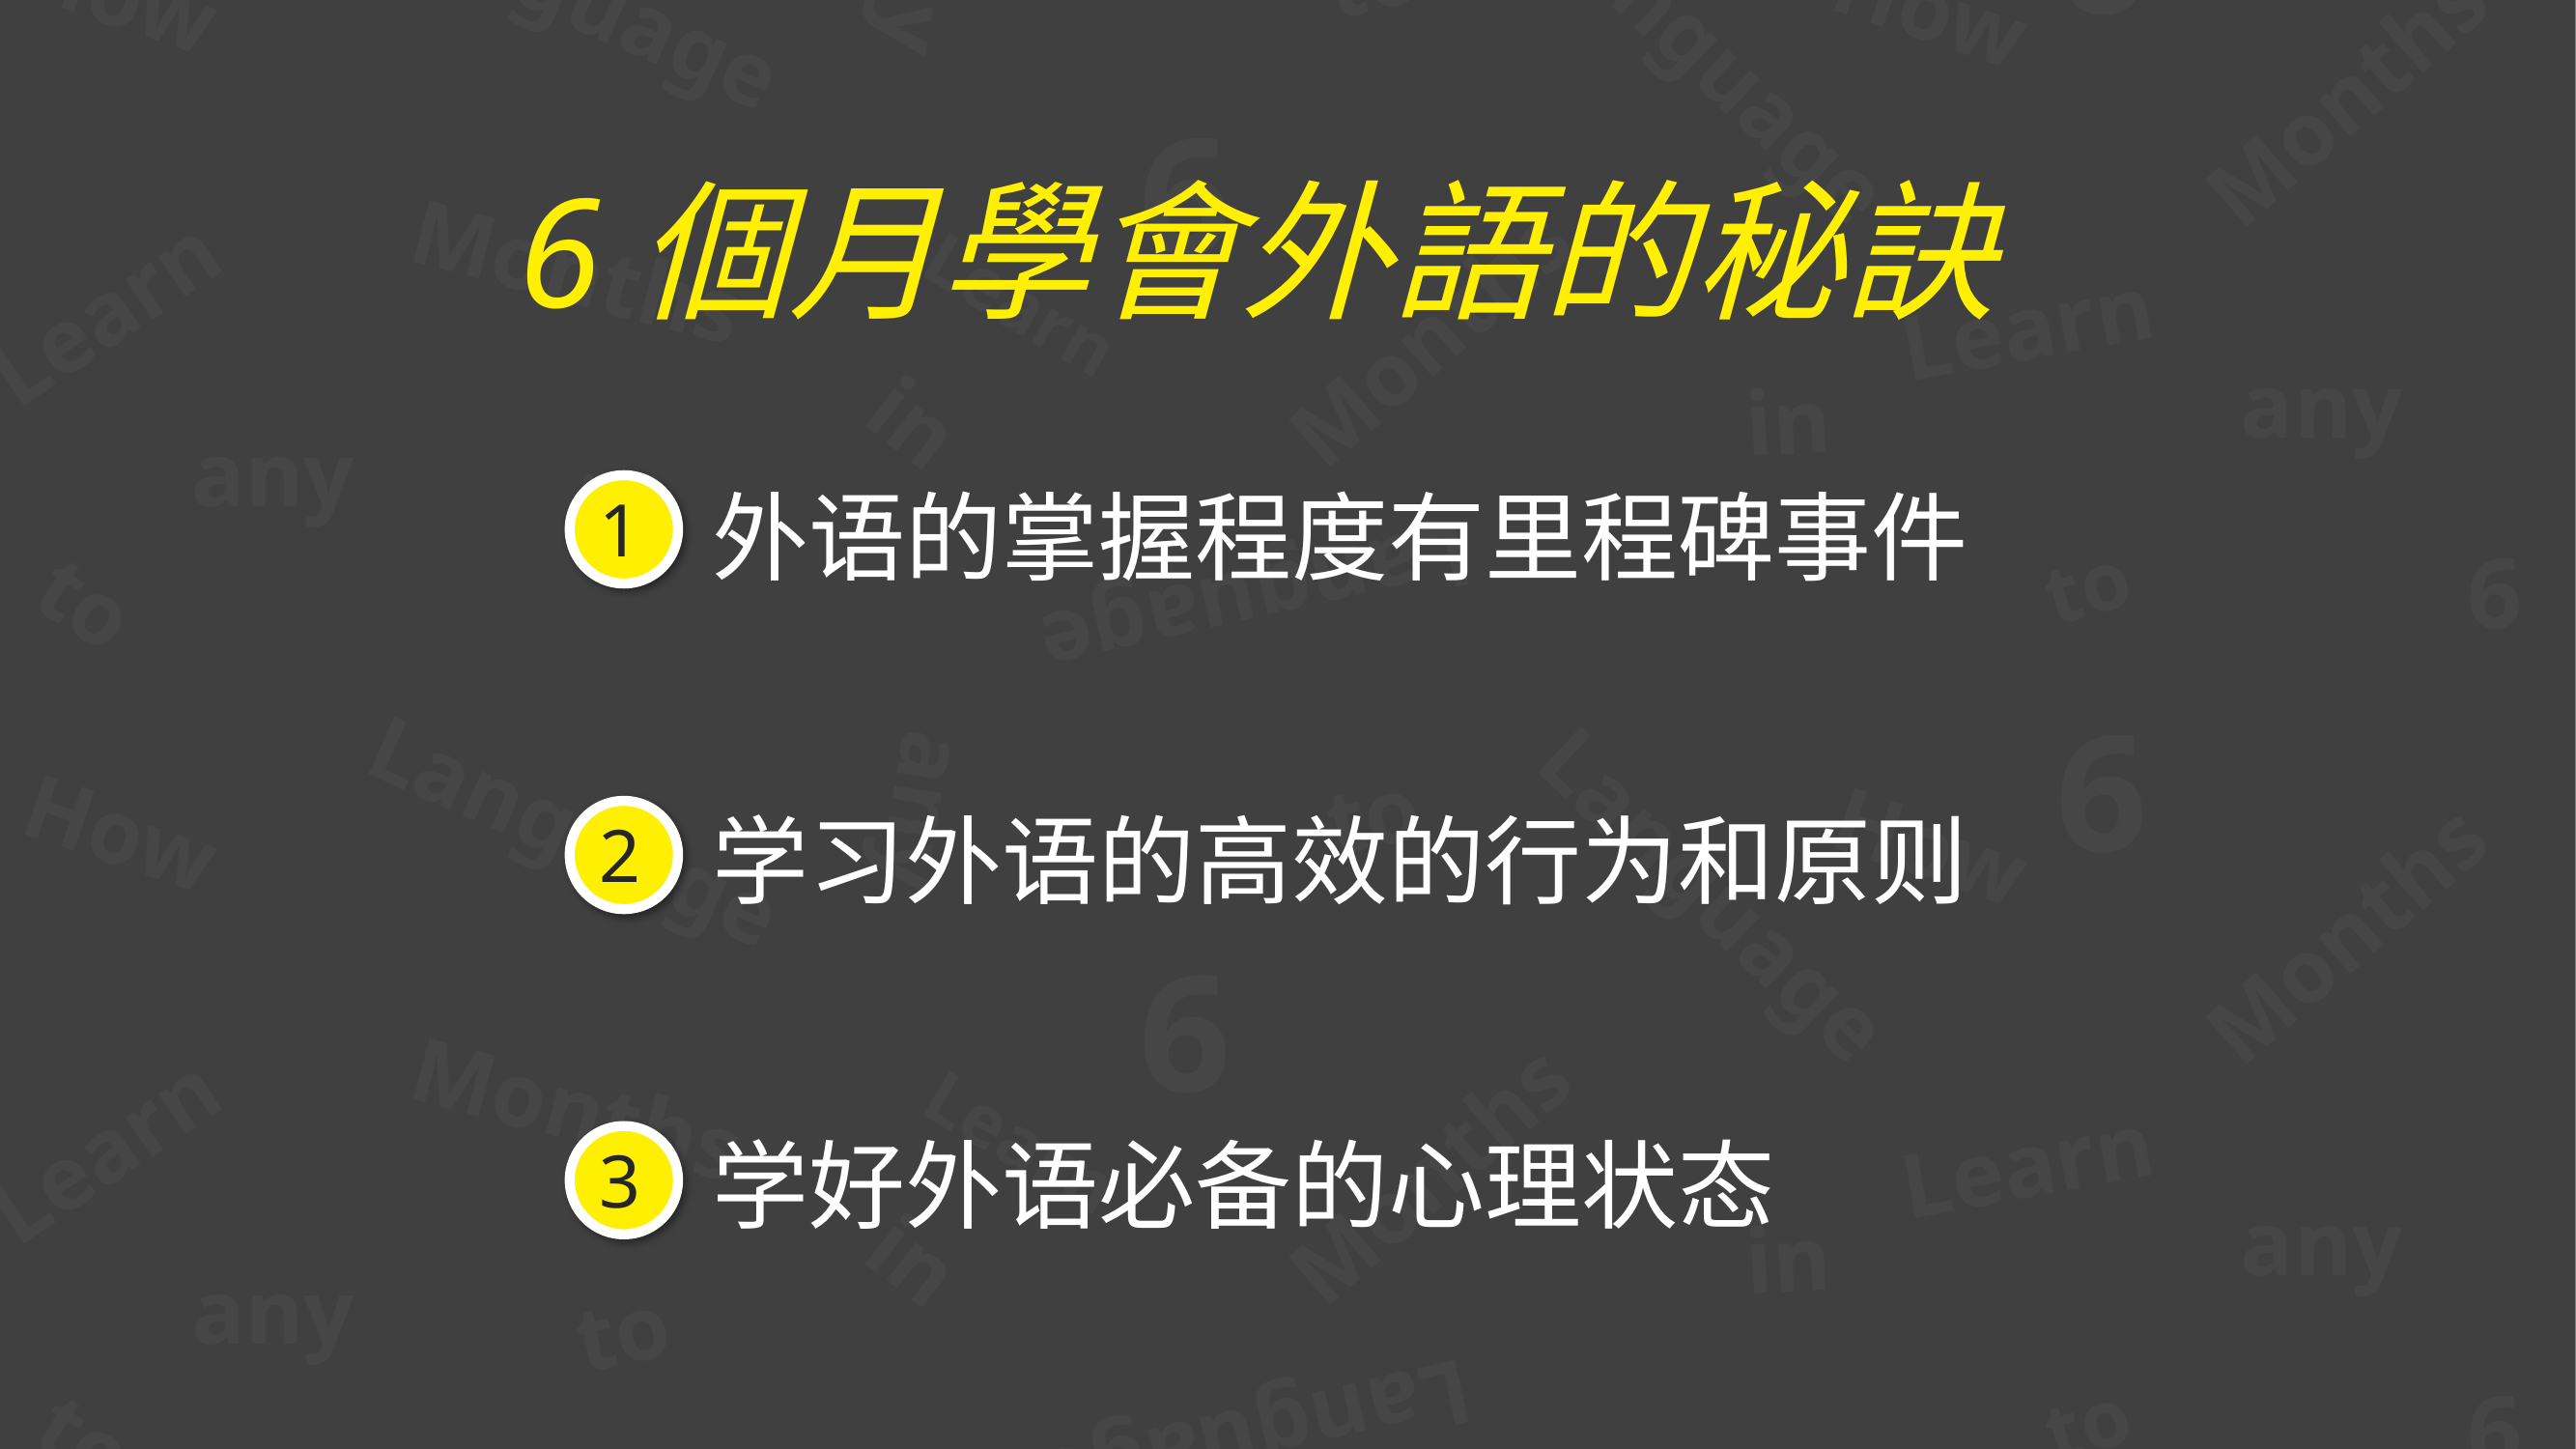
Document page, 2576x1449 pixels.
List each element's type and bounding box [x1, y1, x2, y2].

text_box [569, 1125, 703, 1235]
text_box [0, 0, 2540, 1449]
text_box [569, 800, 703, 910]
text_box [569, 474, 703, 584]
